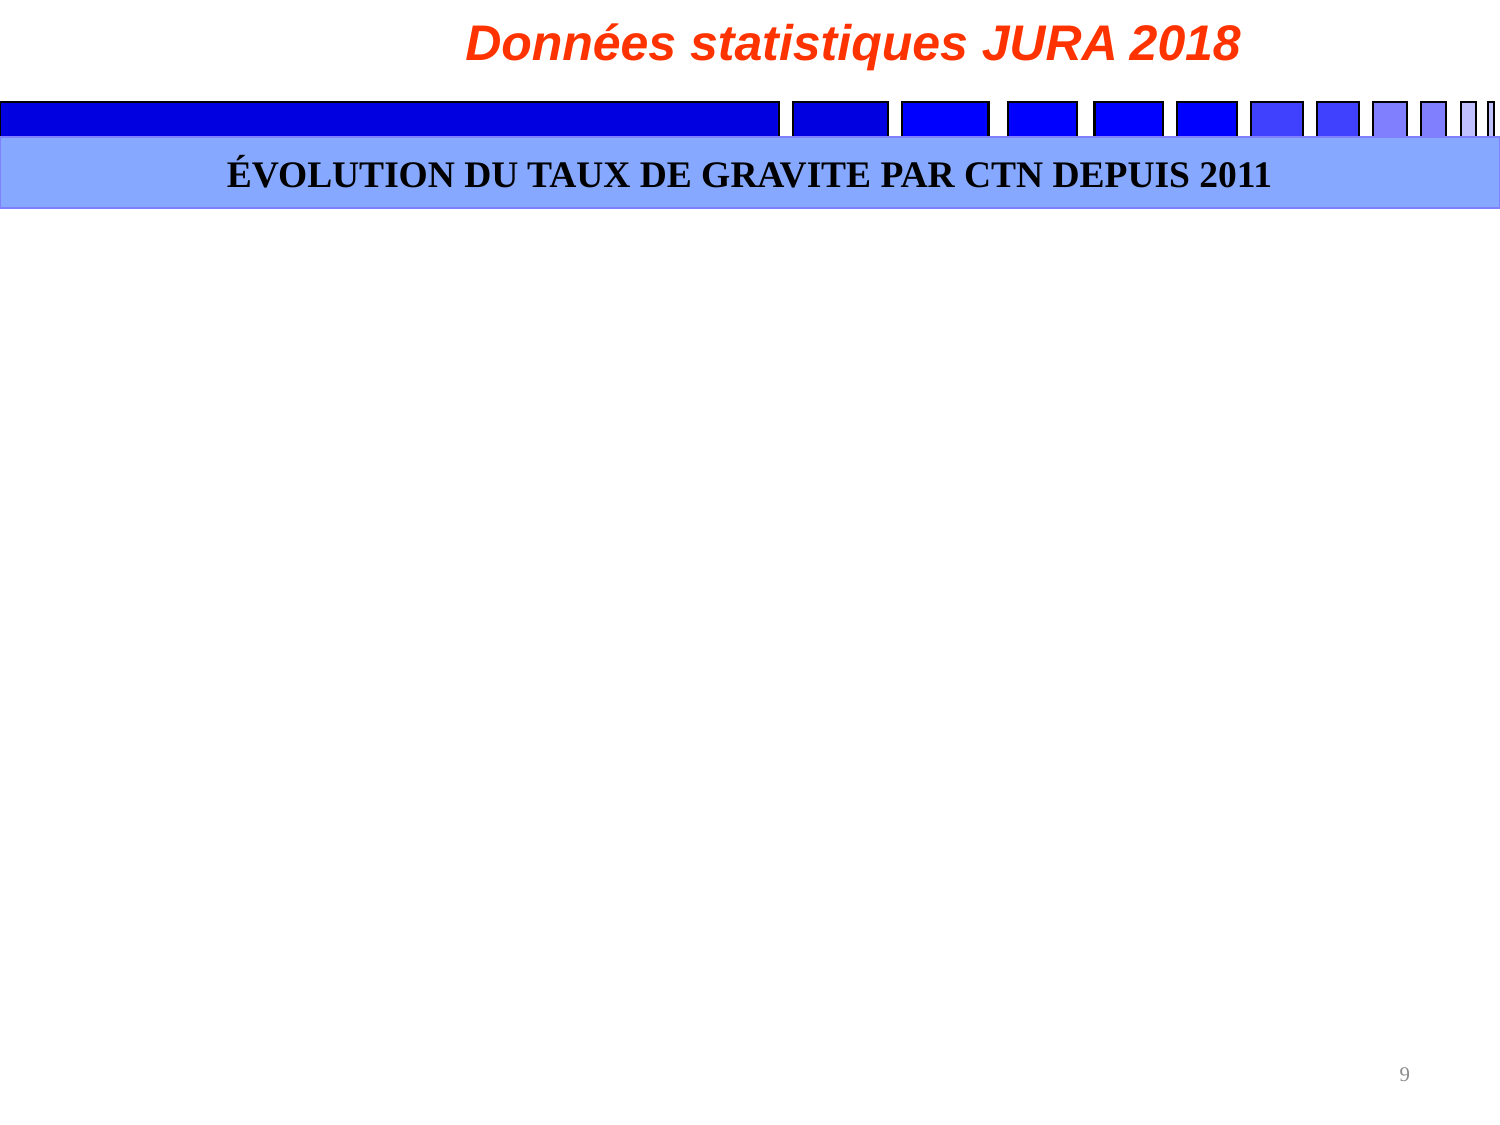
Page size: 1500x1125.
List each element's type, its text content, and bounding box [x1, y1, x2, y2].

slide_number 9 [1074, 1042, 1425, 1103]
text_box Données statistiques JURA 2018 [230, 3, 1477, 78]
text_box ÉVOLUTION DU TAUX DE GRAVITE PAR CTN DEPUIS 2011 [0, 137, 1500, 208]
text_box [0, 101, 1495, 140]
